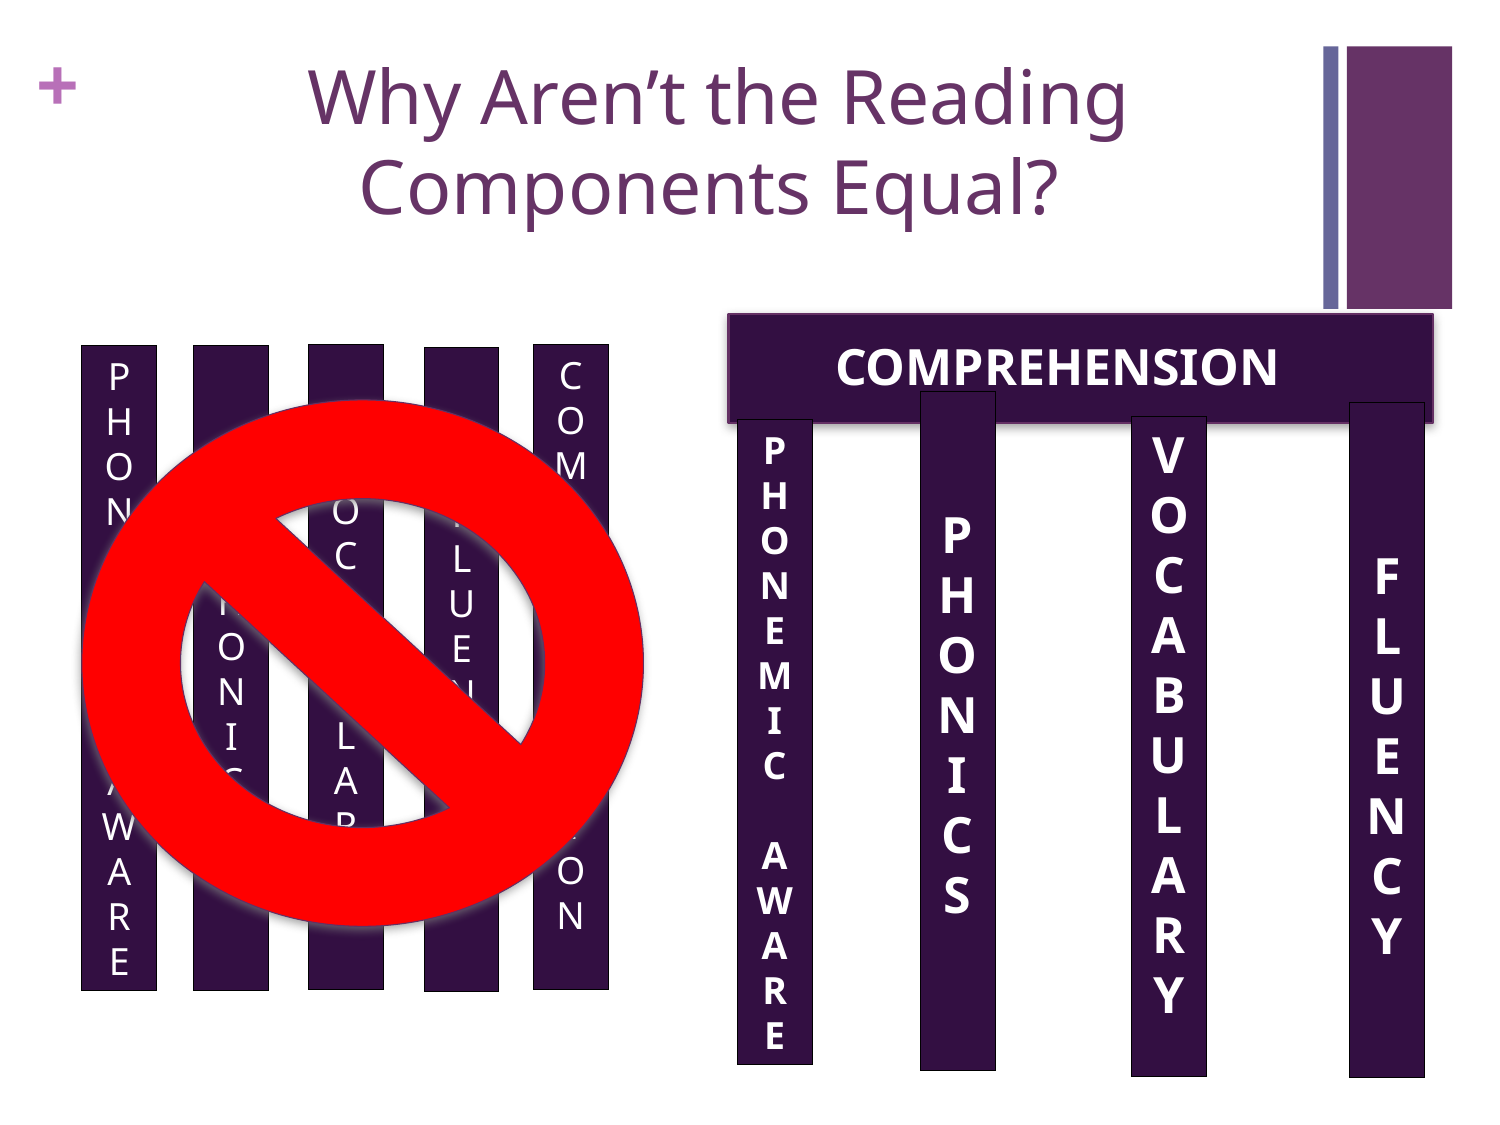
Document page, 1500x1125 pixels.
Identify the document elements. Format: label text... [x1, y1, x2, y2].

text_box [727, 313, 1434, 1085]
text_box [81, 343, 609, 1000]
text_box [616, 547, 645, 779]
title Why Aren’t the Reading Components Equal? [259, 41, 1198, 225]
